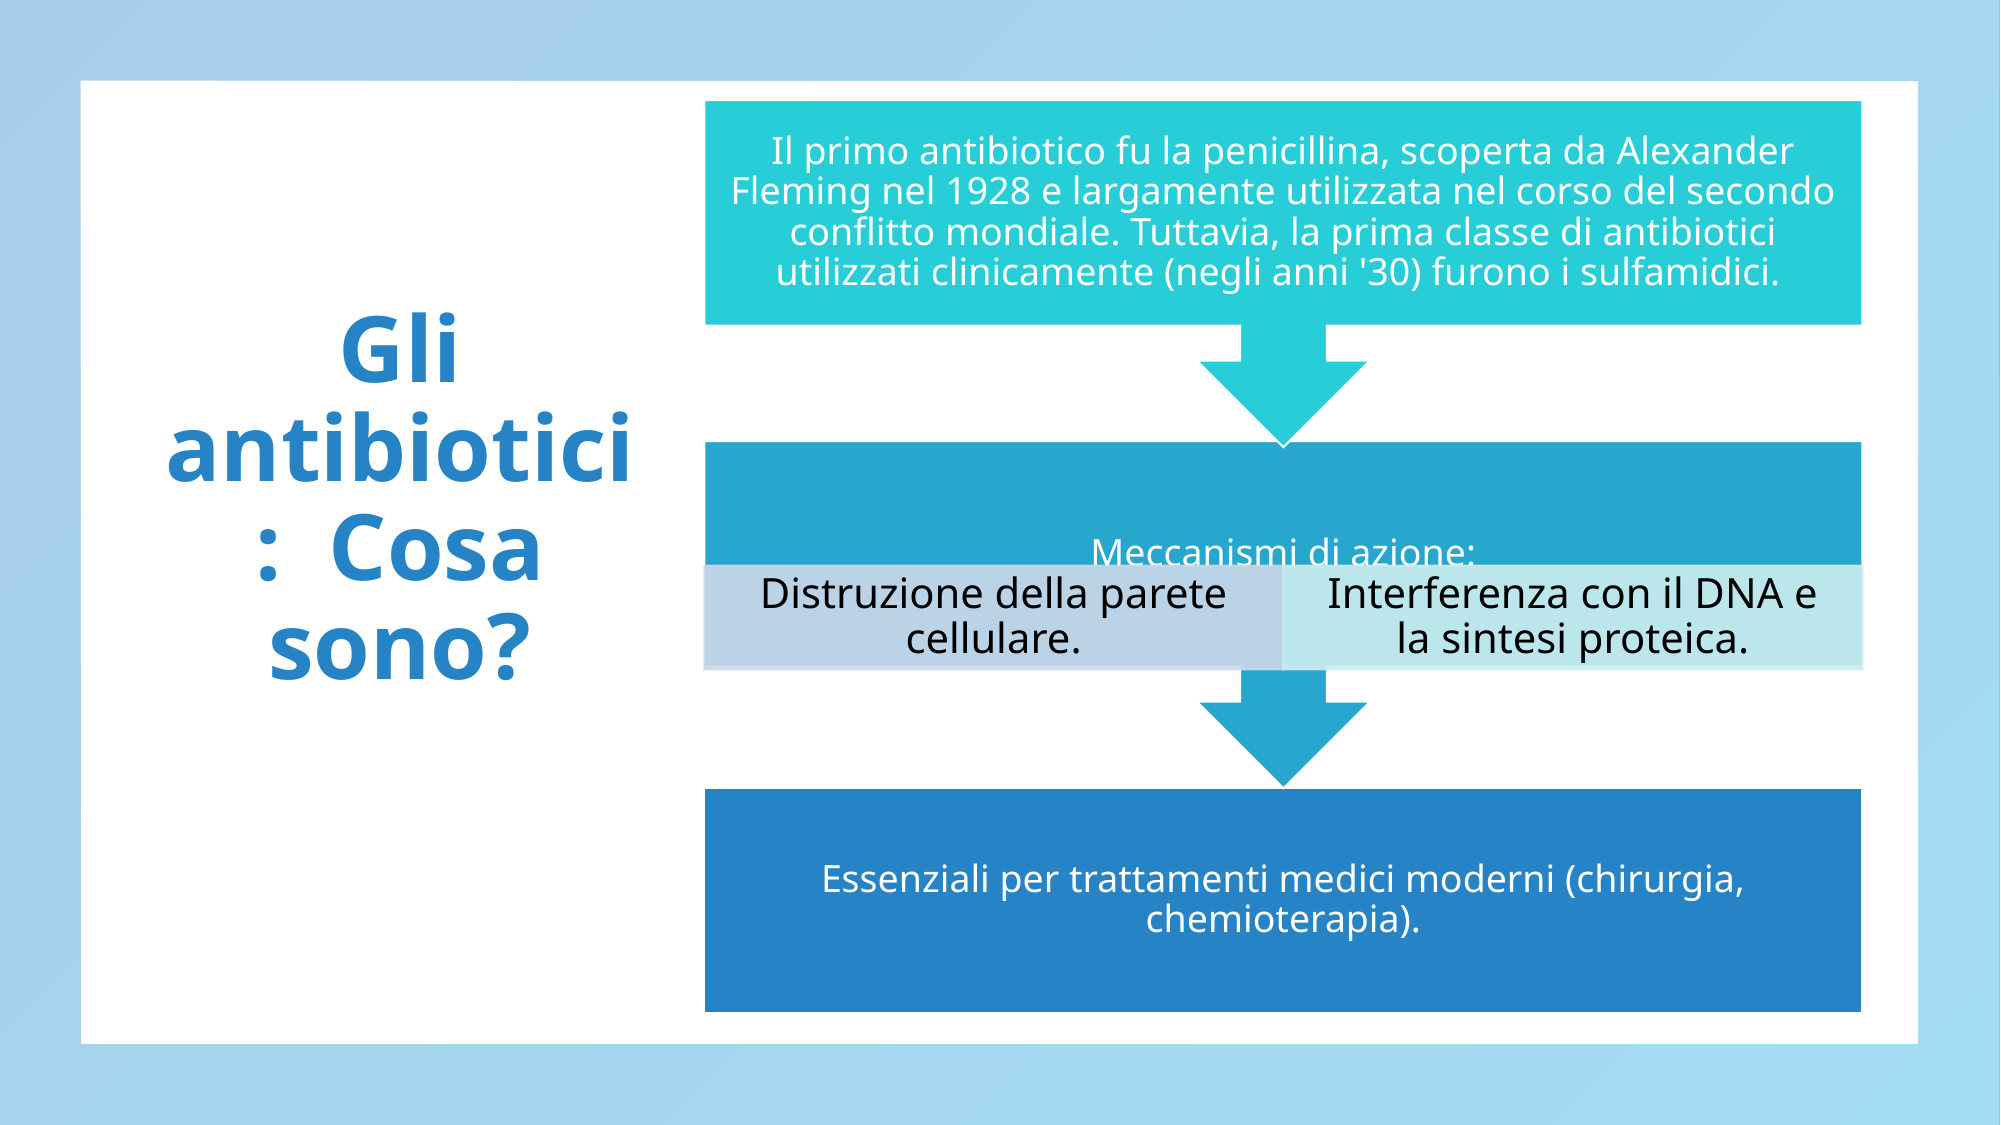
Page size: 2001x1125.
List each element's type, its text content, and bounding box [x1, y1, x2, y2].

text_box [0, 0, 2000, 1125]
text_box [82, 82, 1918, 1043]
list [704, 99, 1863, 1014]
title Gli antibiotici: Cosa sono? [137, 99, 663, 1014]
